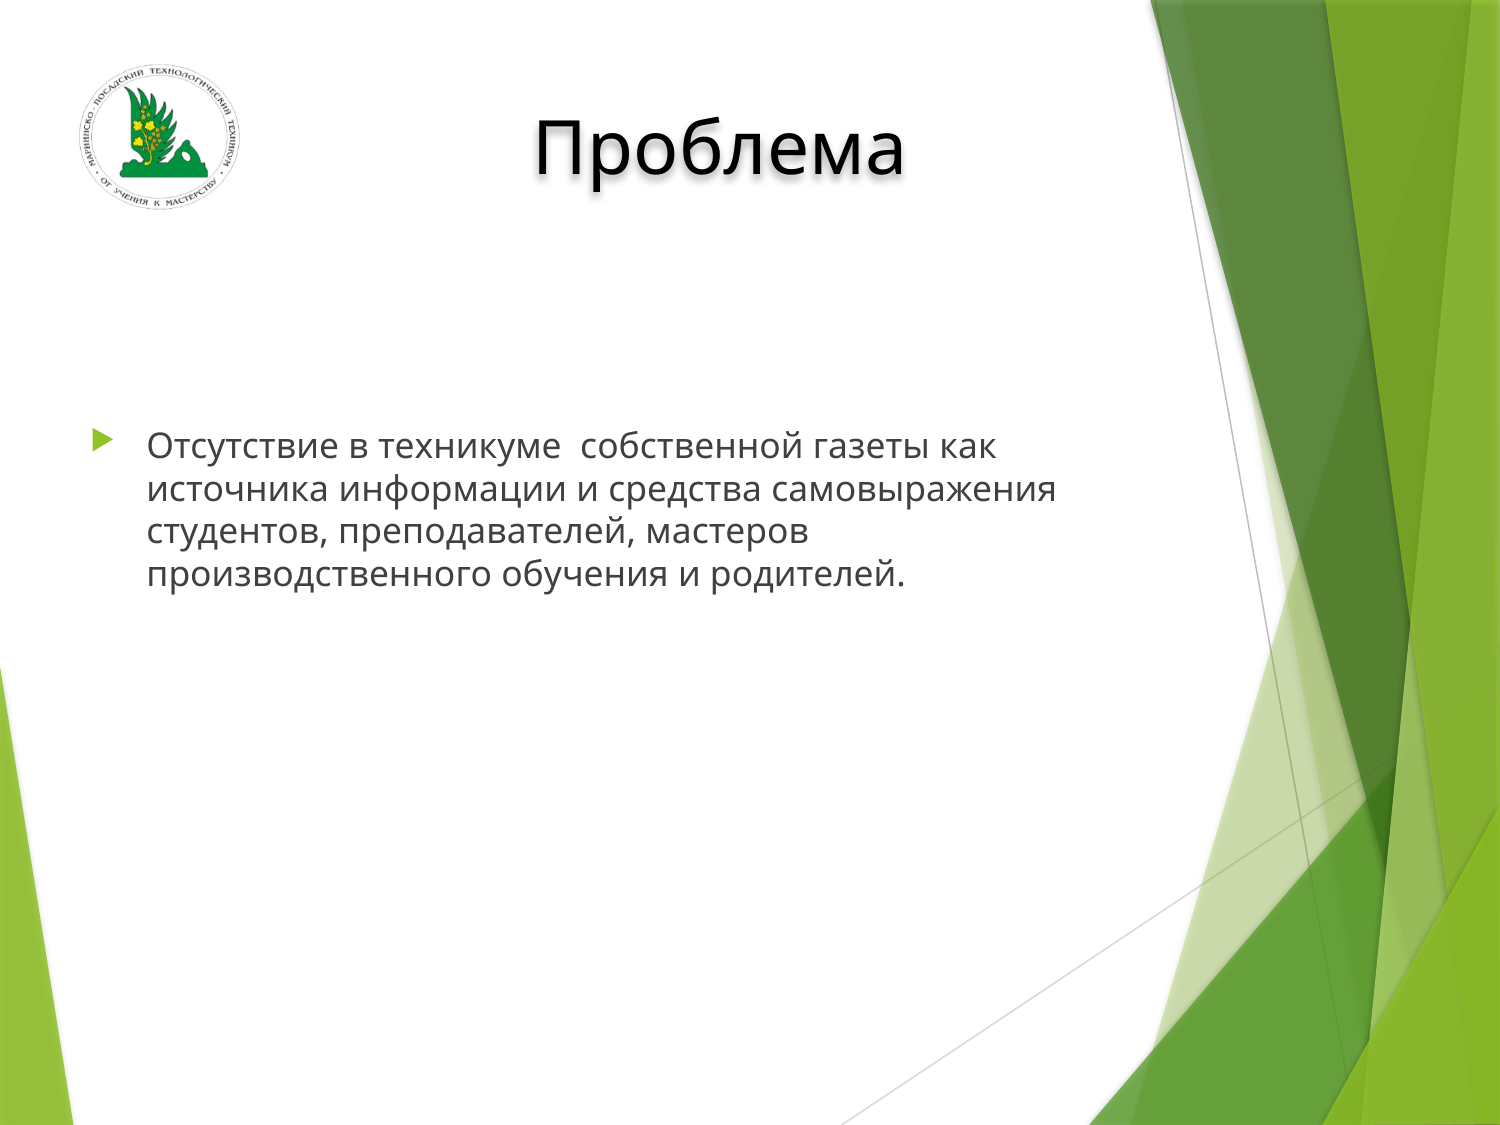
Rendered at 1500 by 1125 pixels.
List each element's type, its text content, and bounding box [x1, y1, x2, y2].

picture [74, 61, 243, 212]
list Отсутствие в техникуме собственной газеты как источника информации и средства самовыражения студентов, преподавателей, мастеров производственного обучения и родителей. [75, 415, 1150, 625]
text_box Проблема [45, 92, 1396, 268]
